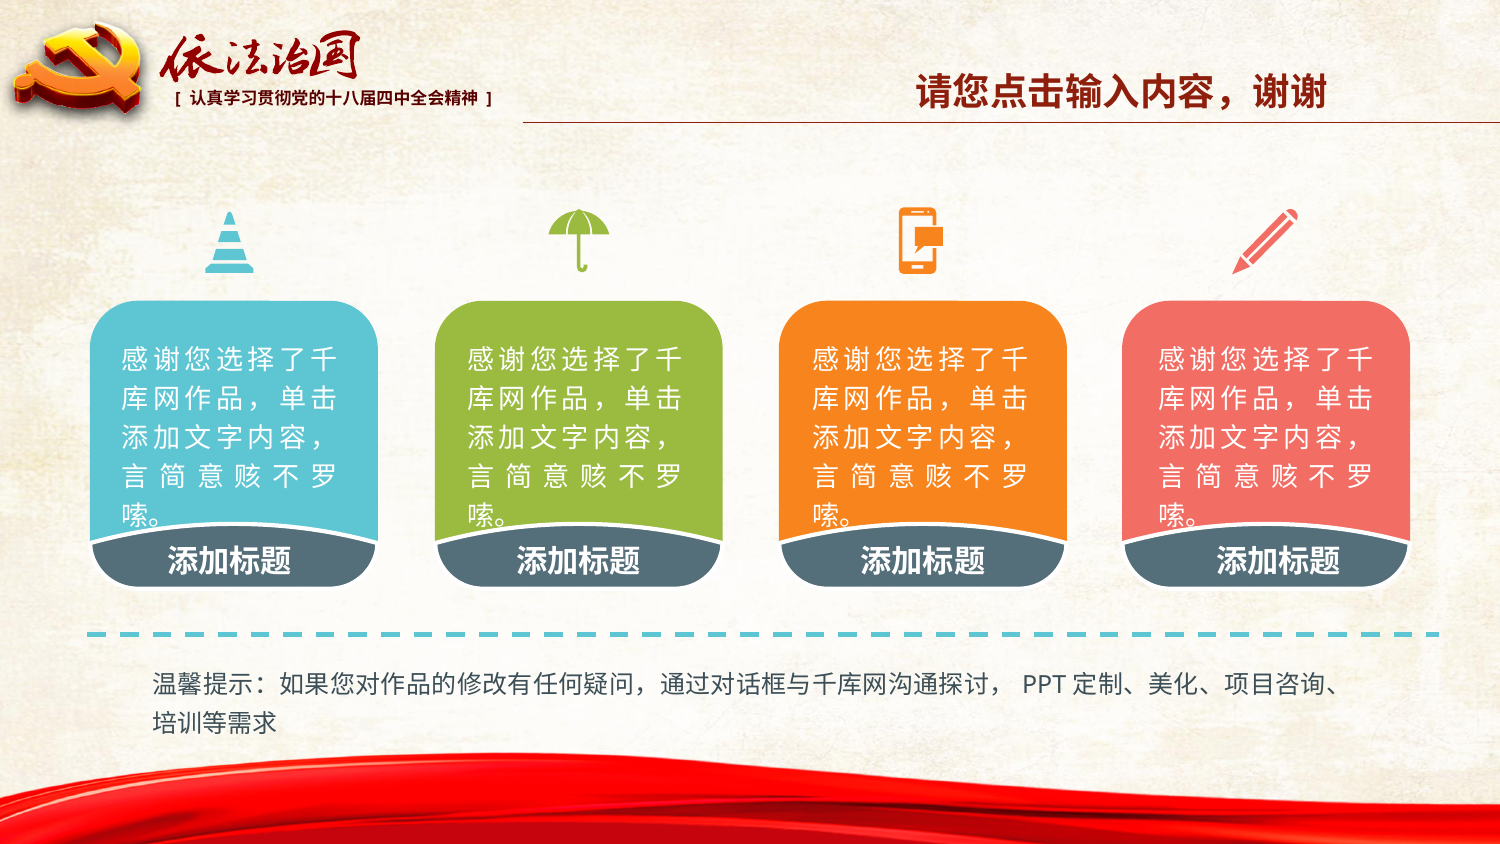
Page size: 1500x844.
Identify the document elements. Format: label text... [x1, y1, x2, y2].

text_box 感谢您选择了千库网作品，单击添加文字内容，言简意赅不罗嗦。 [106, 328, 352, 539]
text_box [223, 211, 236, 225]
text_box [217, 231, 241, 243]
text_box [87, 534, 380, 591]
text_box 感谢您选择了千库网作品，单击添加文字内容，言简意赅不罗嗦。 [1143, 328, 1389, 539]
text_box 添加标题 [845, 539, 1001, 587]
text_box [212, 248, 247, 261]
text_box [432, 298, 725, 546]
text_box 添加标题 [1201, 539, 1357, 587]
text_box [433, 534, 725, 591]
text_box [1231, 206, 1301, 275]
text_box 添加标题 [501, 539, 657, 587]
text_box 添加标题 [152, 539, 307, 587]
text_box [777, 535, 1069, 591]
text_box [898, 207, 944, 275]
picture [0, 0, 1500, 844]
text_box [87, 298, 380, 543]
text_box [205, 263, 254, 273]
text_box 感谢您选择了千库网作品，单击添加文字内容，言简意赅不罗嗦。 [797, 328, 1044, 539]
text_box [1120, 535, 1412, 591]
text_box 感谢您选择了千库网作品，单击添加文字内容，言简意赅不罗嗦。 [452, 328, 698, 539]
text_box 请您点击输入内容，谢谢 [812, 60, 1431, 121]
text_box [1119, 298, 1413, 546]
text_box [776, 298, 1069, 546]
text_box [548, 209, 610, 273]
text_box 温馨提示：如果您对作品的修改有任何疑问，通过对话框与千库网沟通探讨，PPT定制、美化、项目咨询、培训等需求 [137, 652, 1367, 745]
